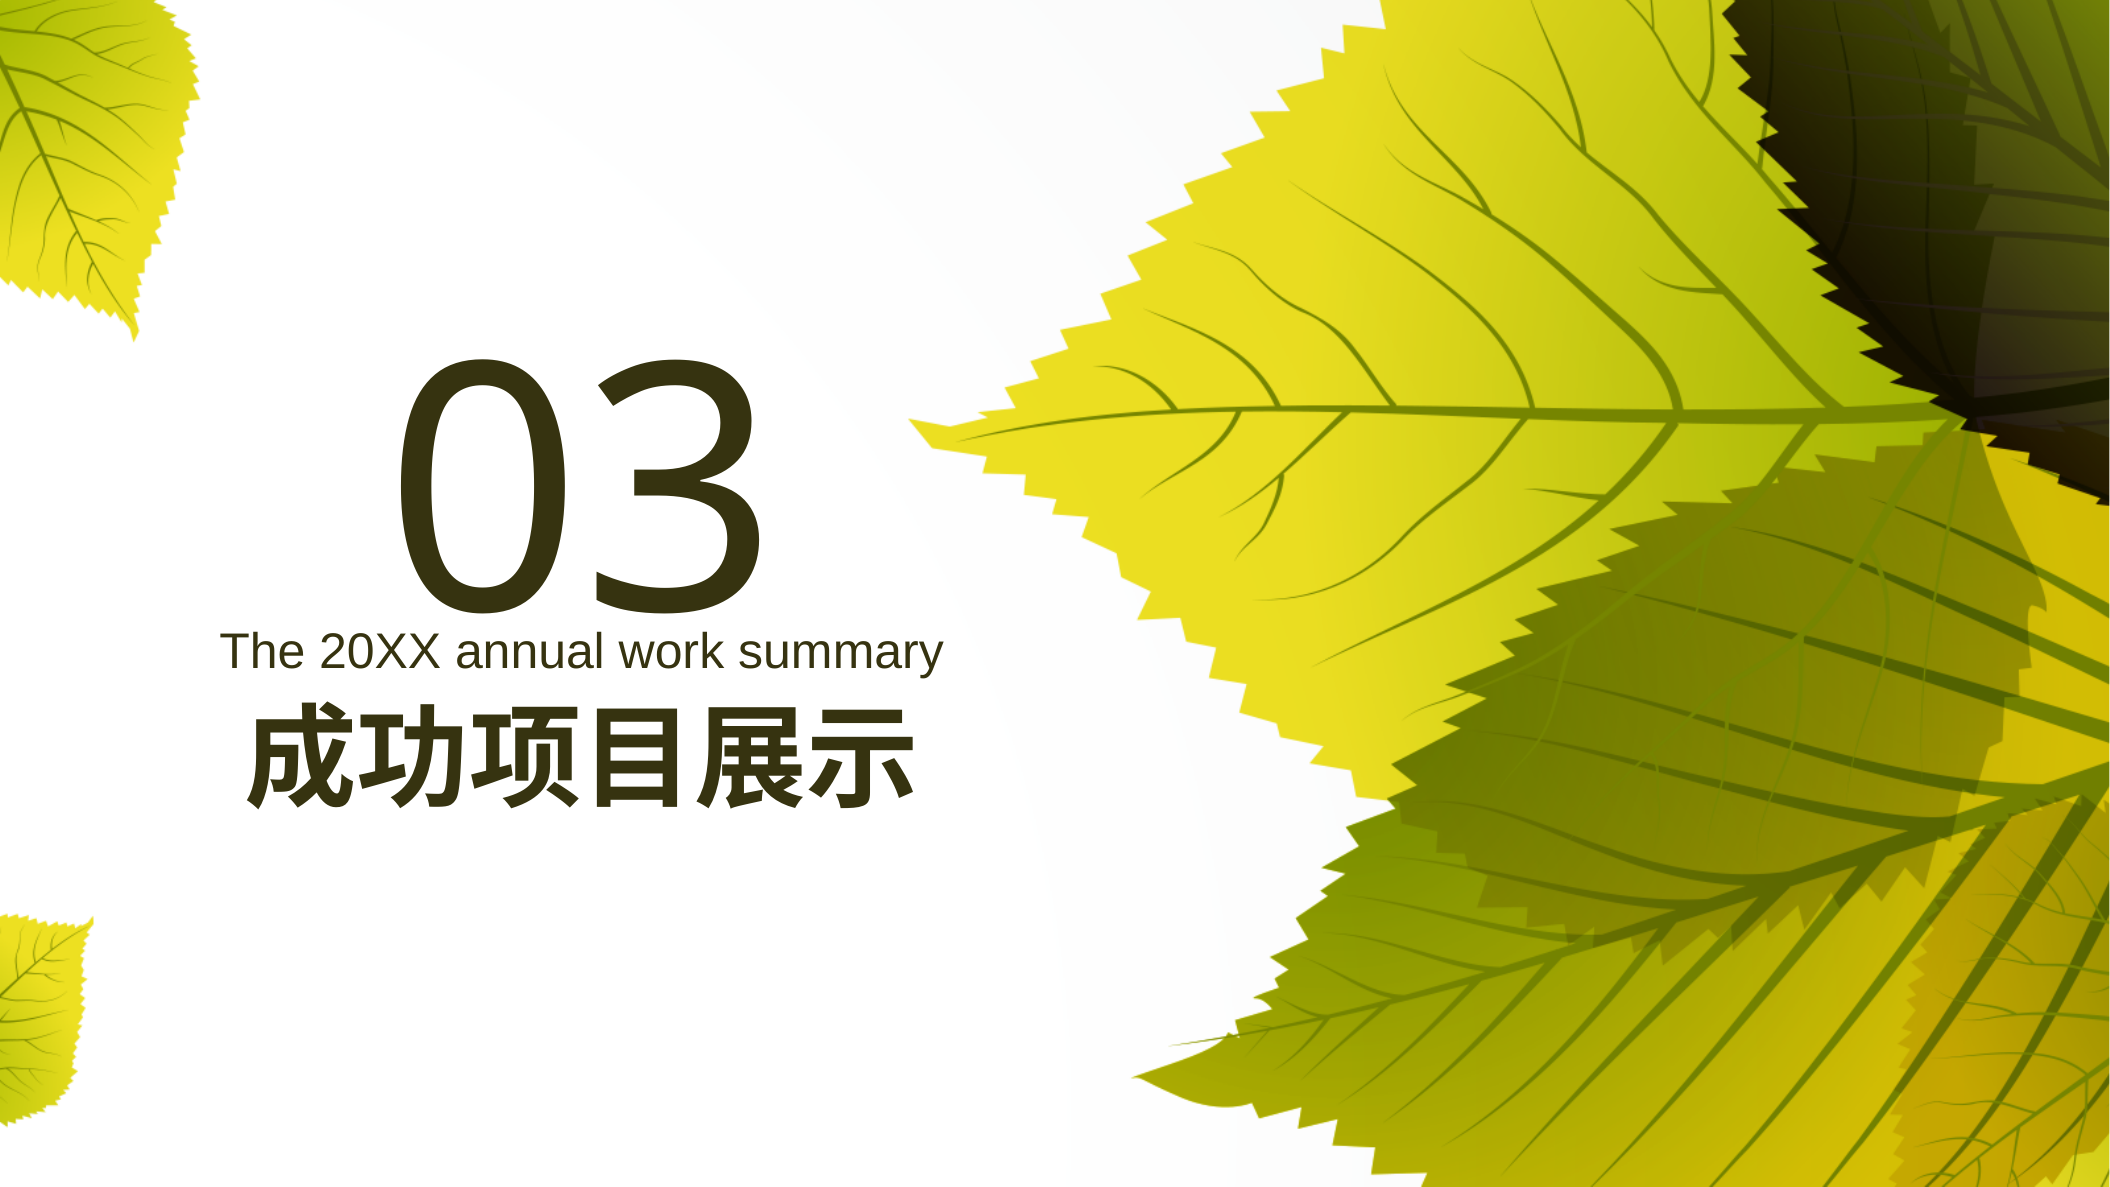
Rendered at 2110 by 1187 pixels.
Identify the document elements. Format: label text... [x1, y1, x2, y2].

text_box 成功项目展示 [142, 686, 1021, 829]
text_box The 20XX annual work summary [818, 610, 1023, 686]
text_box 03 [345, 257, 818, 687]
text_box The 20XX annual work summary [140, 610, 345, 686]
text_box [0, 0, 2110, 1187]
